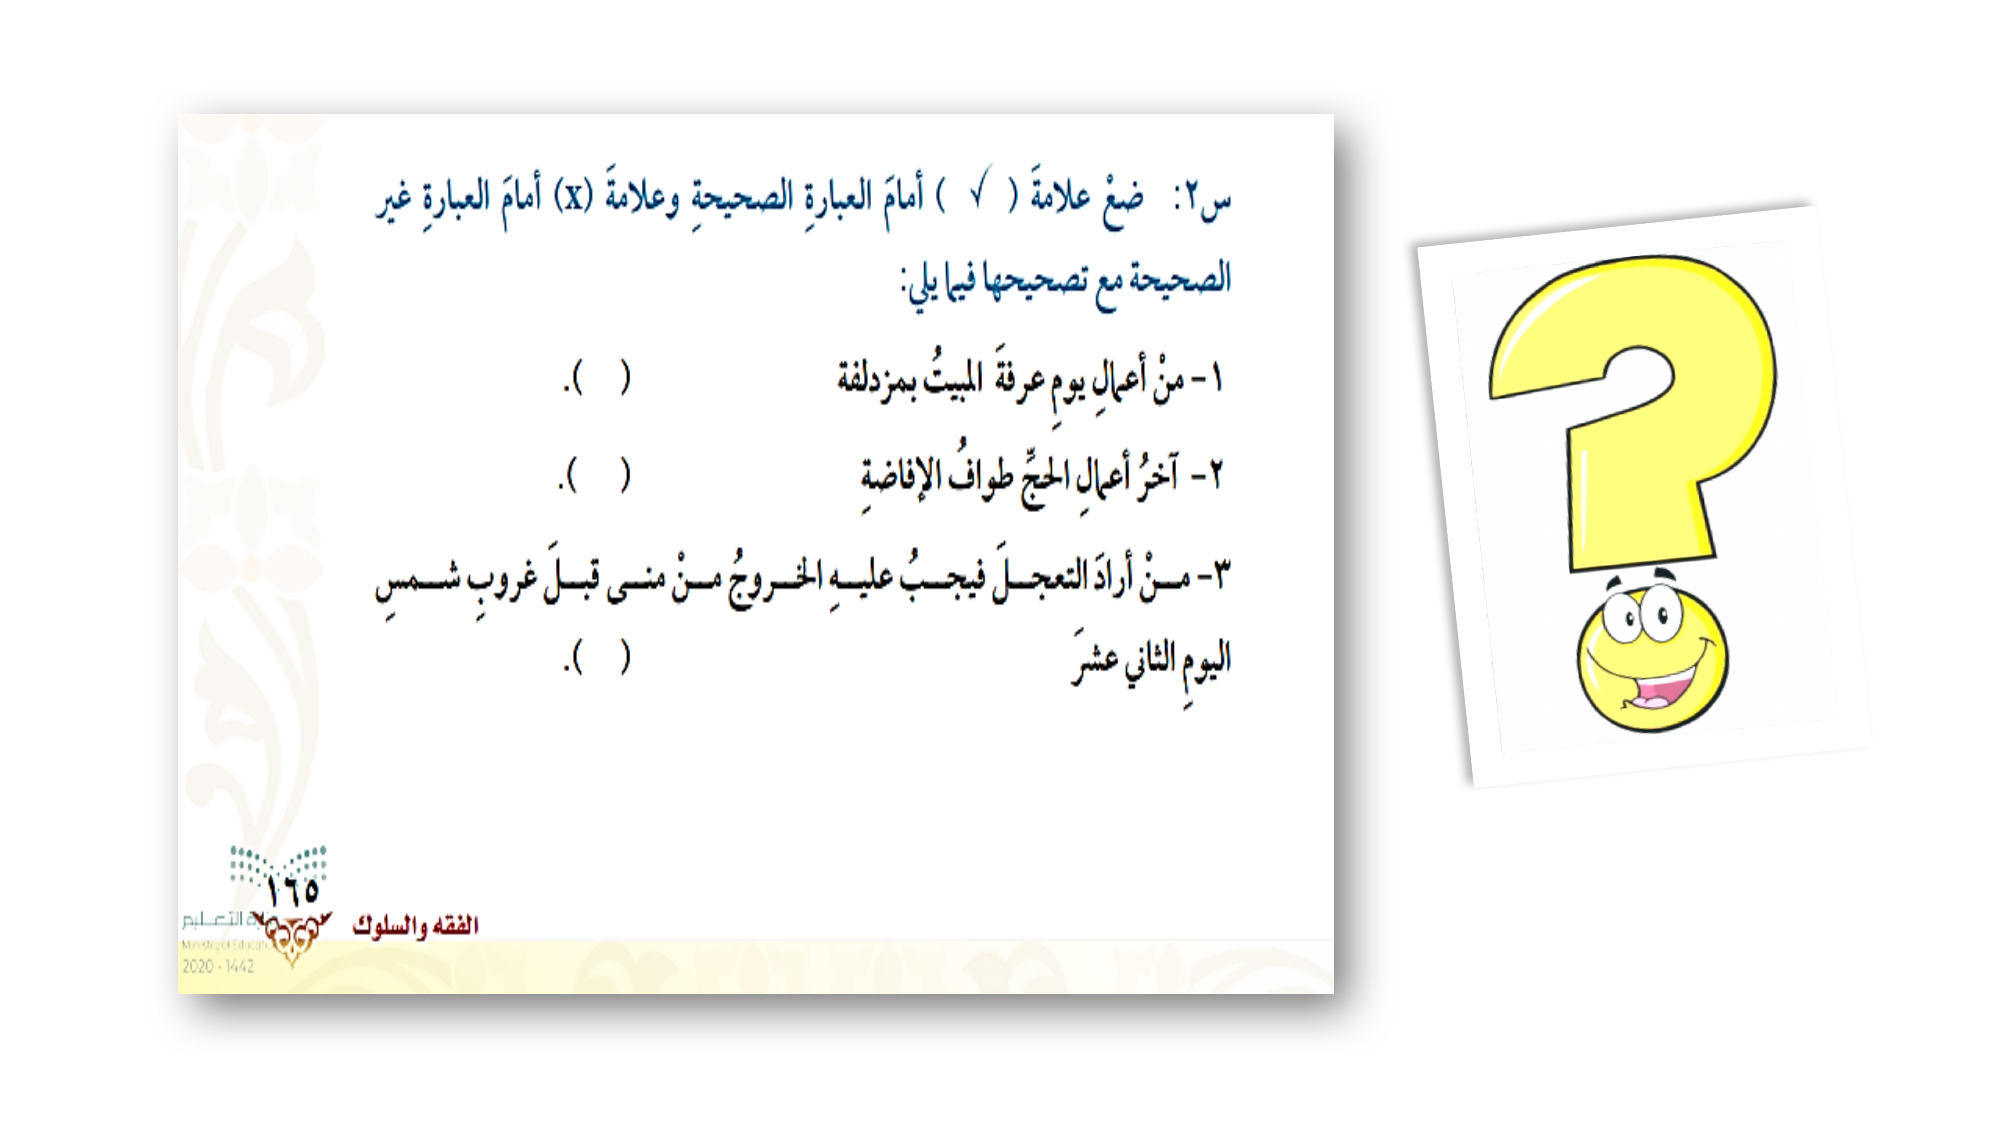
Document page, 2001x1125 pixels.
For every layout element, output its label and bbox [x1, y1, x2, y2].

picture [1452, 240, 1838, 753]
picture [178, 114, 1334, 994]
